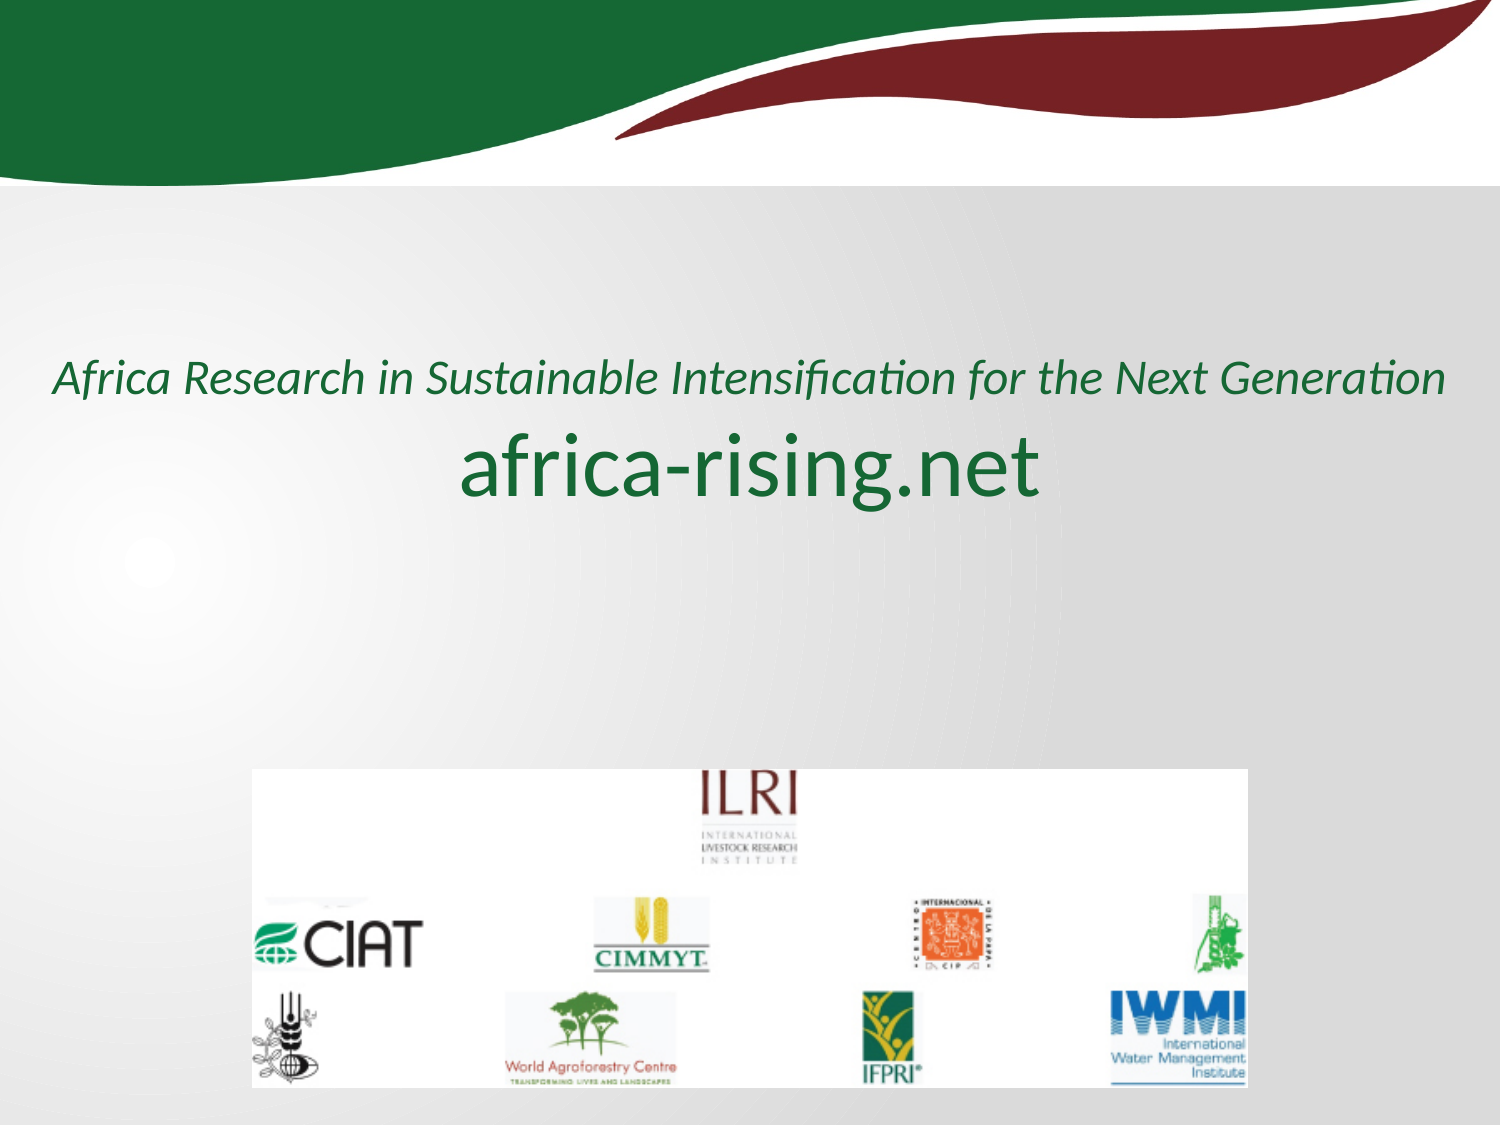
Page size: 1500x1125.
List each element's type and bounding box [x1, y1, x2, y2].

picture [252, 769, 1248, 1088]
picture [0, 0, 1500, 186]
